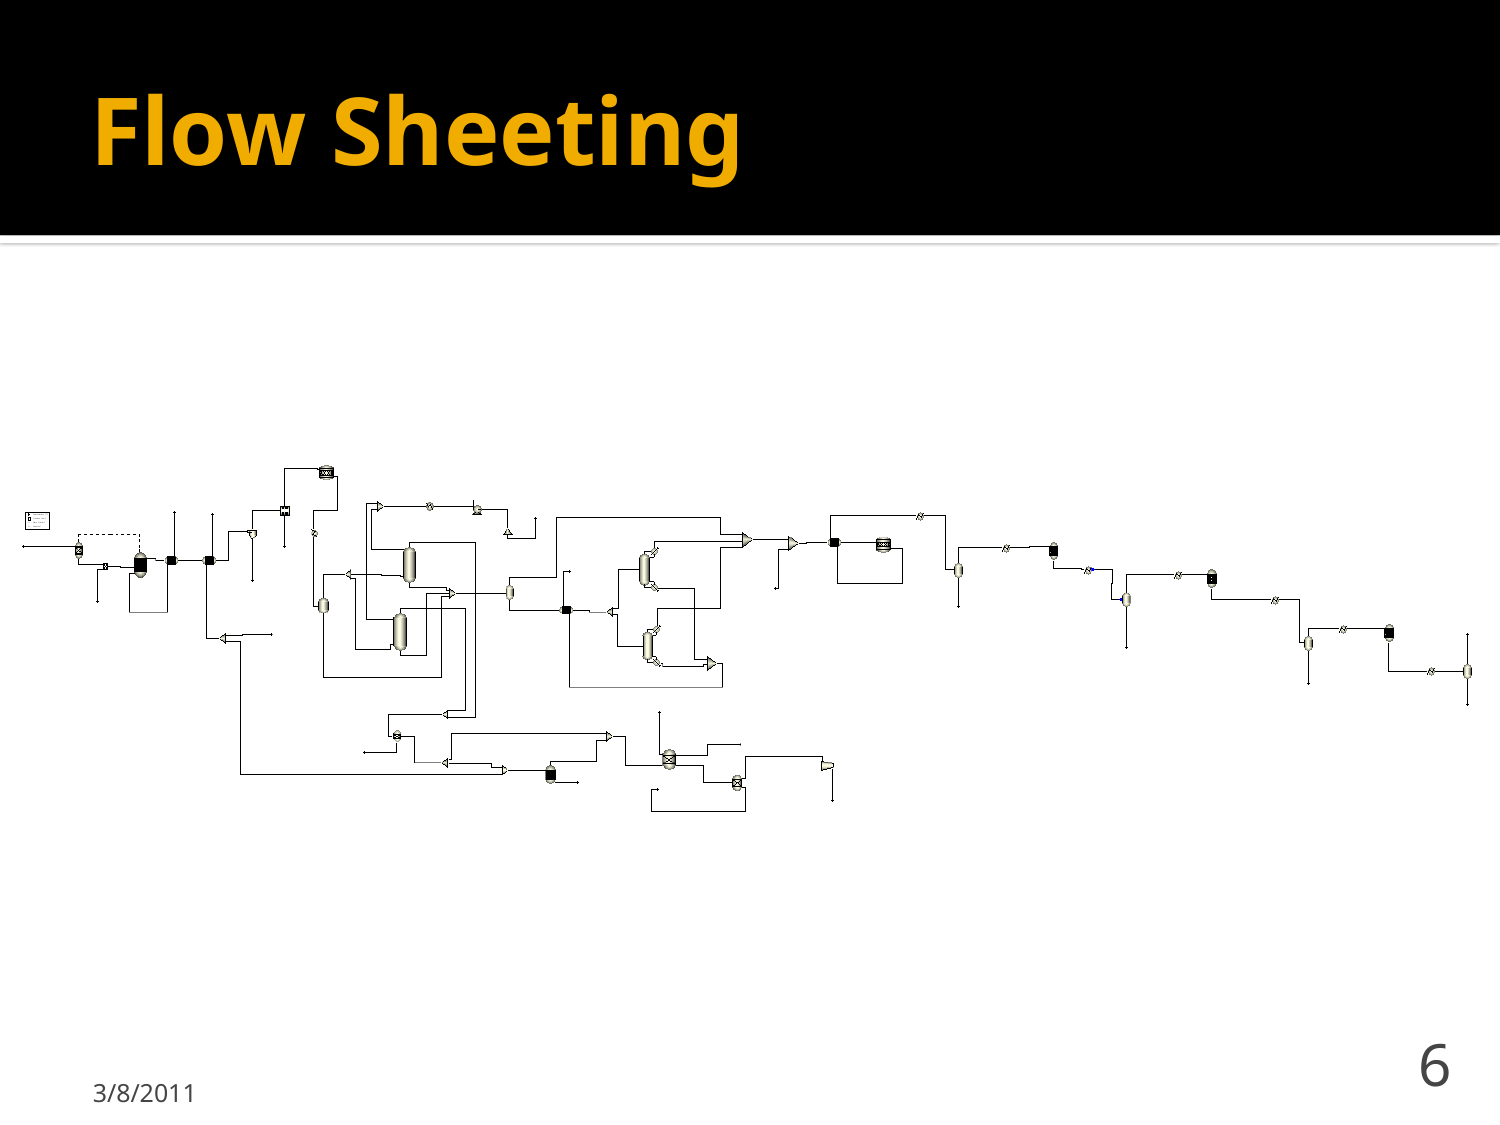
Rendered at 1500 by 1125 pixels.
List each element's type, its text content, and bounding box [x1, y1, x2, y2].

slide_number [75, 1062, 425, 1108]
slide_number 6 [1345, 1062, 1467, 1108]
picture [0, 387, 1482, 838]
title Flow Sheeting [75, 25, 1425, 231]
